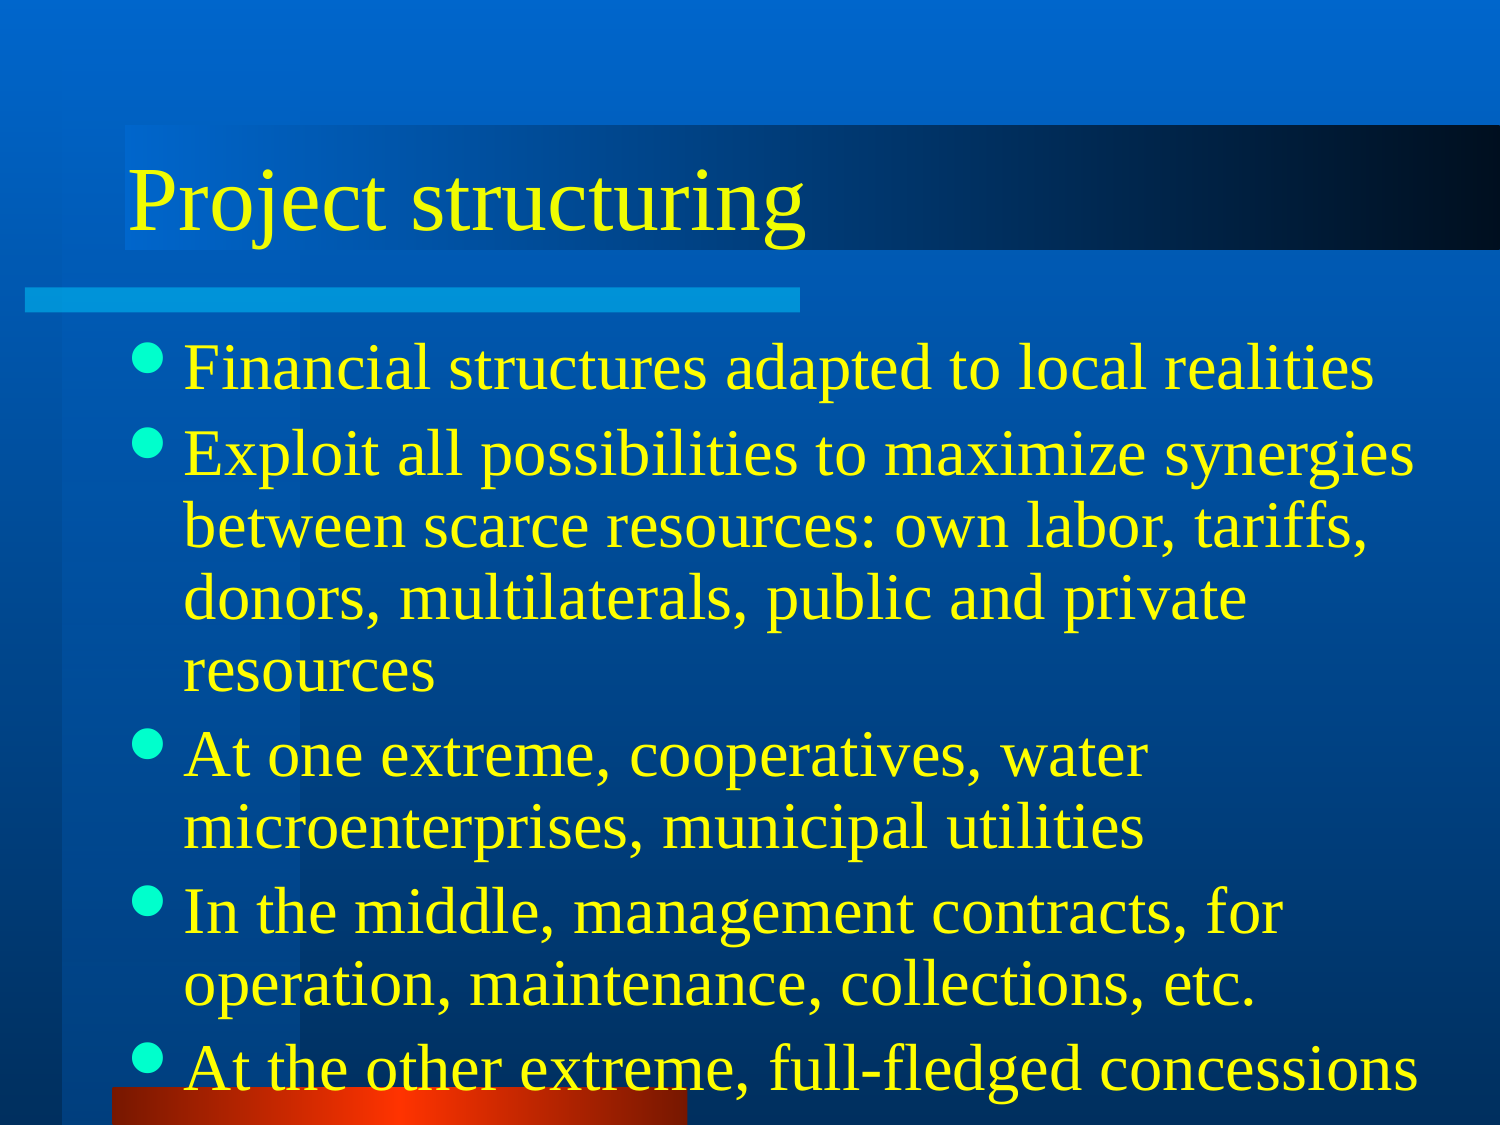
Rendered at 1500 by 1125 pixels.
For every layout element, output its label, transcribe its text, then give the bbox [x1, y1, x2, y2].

title Project structuring [112, 99, 1388, 288]
list Financial structures adapted to local realities Exploit all possibilities to maximize synergies between scarce resources: own labor, tariffs, donors, multilaterals, public and private resources At one extreme, cooperatives, water microenterprises, municipal utilities In the middle, management contracts, for operation, maintenance, collections, etc. At the other extreme, full-fledged concessions [112, 324, 1463, 1125]
